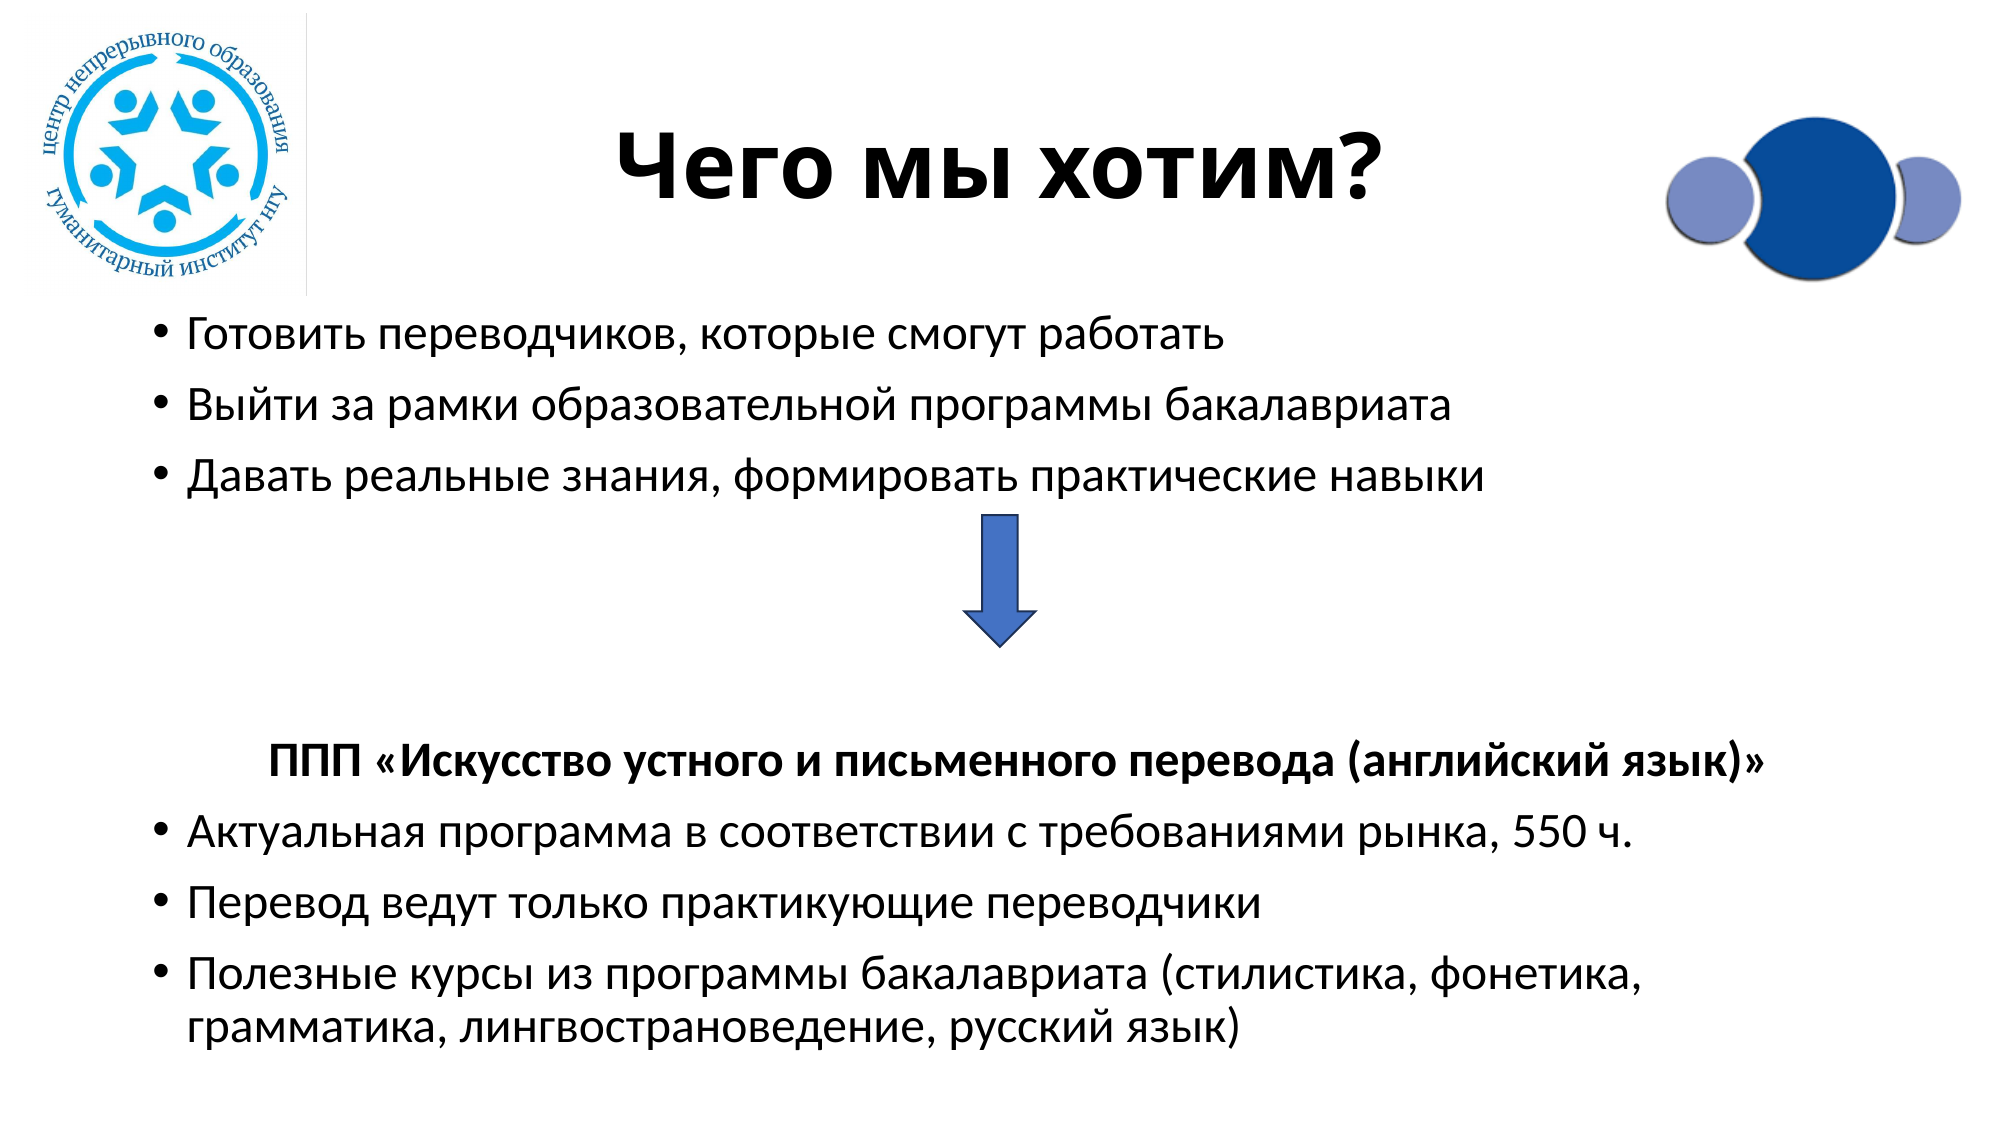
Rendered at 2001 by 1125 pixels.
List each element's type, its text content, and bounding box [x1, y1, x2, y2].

picture [24, 13, 307, 296]
text_box [961, 514, 1038, 649]
title Чего мы хотим? [307, 59, 1623, 278]
picture [1623, 0, 1991, 377]
list Готовить переводчиков, которые смогут работать Выйти за рамки образовательной программы бакалавриата Давать реальные знания, формировать практические навыки ППП «Искусство устного и письменного перевода (английский язык)» Актуальная программа в соответствии с требованиями рынка, 550 ч. Перевод ведут только практикующие переводчики Полезные курсы из программы бакалавриата (стилистика, фонетика, грамматика, лингвострановедение, русский язык) [137, 299, 1901, 1066]
